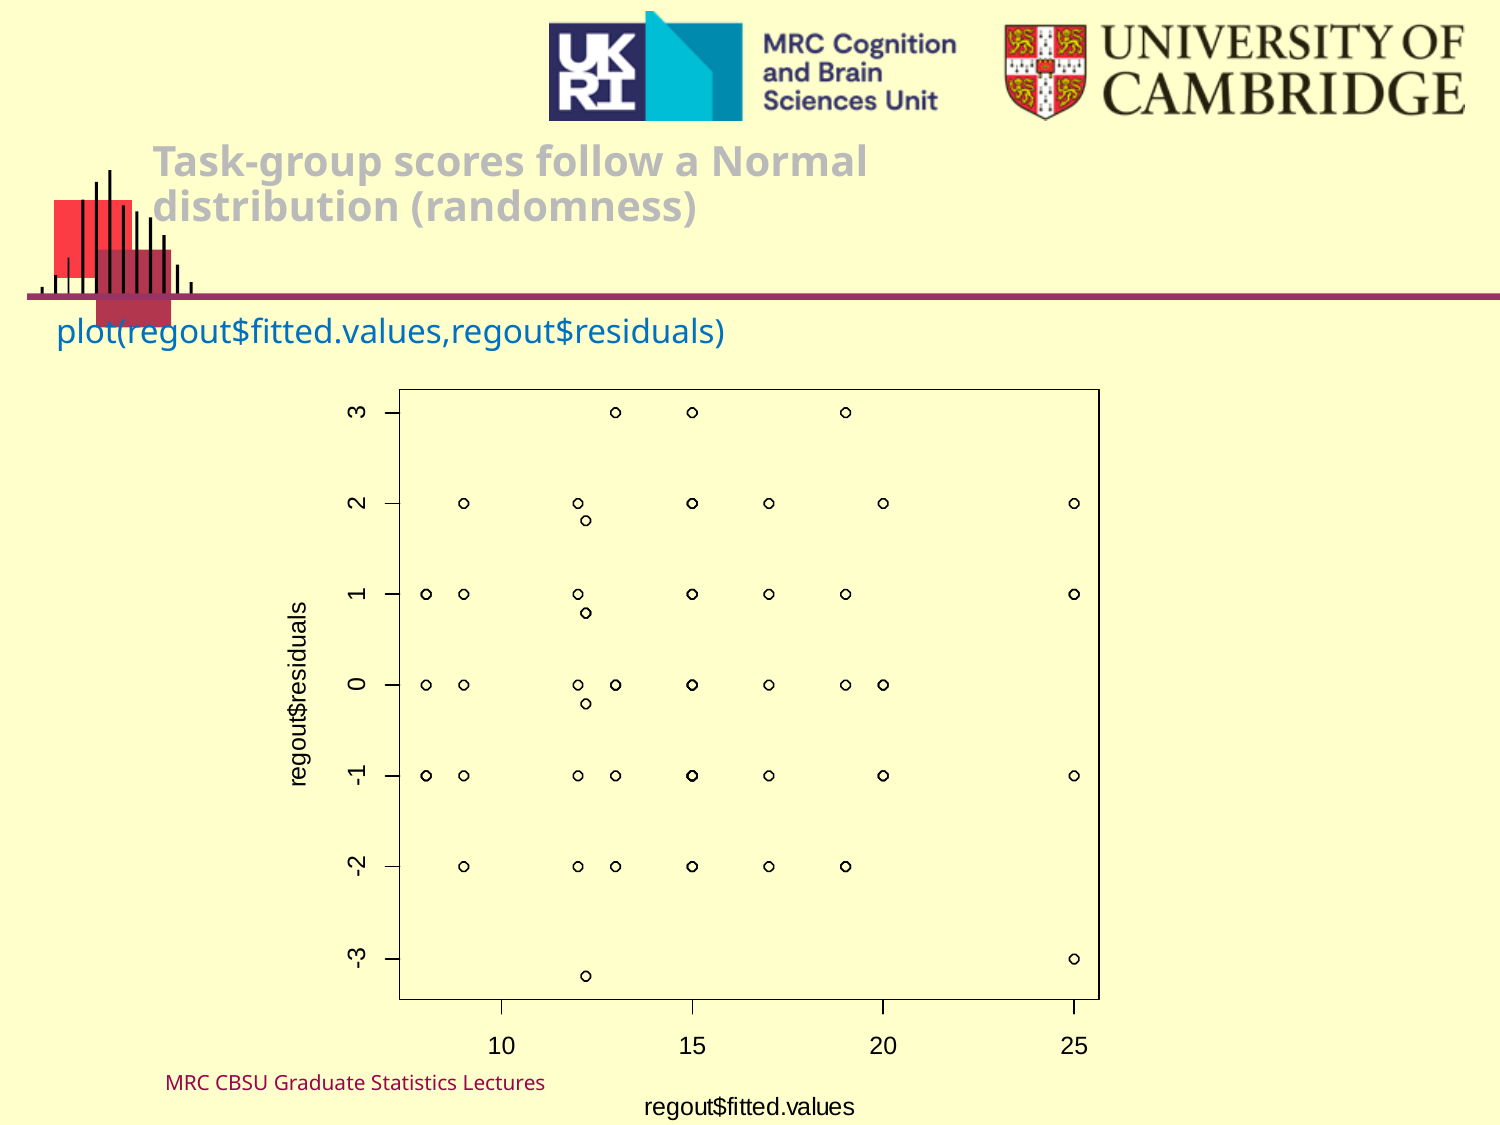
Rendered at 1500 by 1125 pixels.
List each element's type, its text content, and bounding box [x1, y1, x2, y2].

picture [277, 266, 1163, 1125]
text_box plot(regout$fitted.values,regout$residuals) [41, 302, 272, 358]
picture [549, 11, 1465, 121]
title Task-group scores follow a Normal distribution (randomness) [137, 137, 988, 233]
footer MRC CBSU Graduate Statistics Lectures [149, 1062, 272, 1101]
